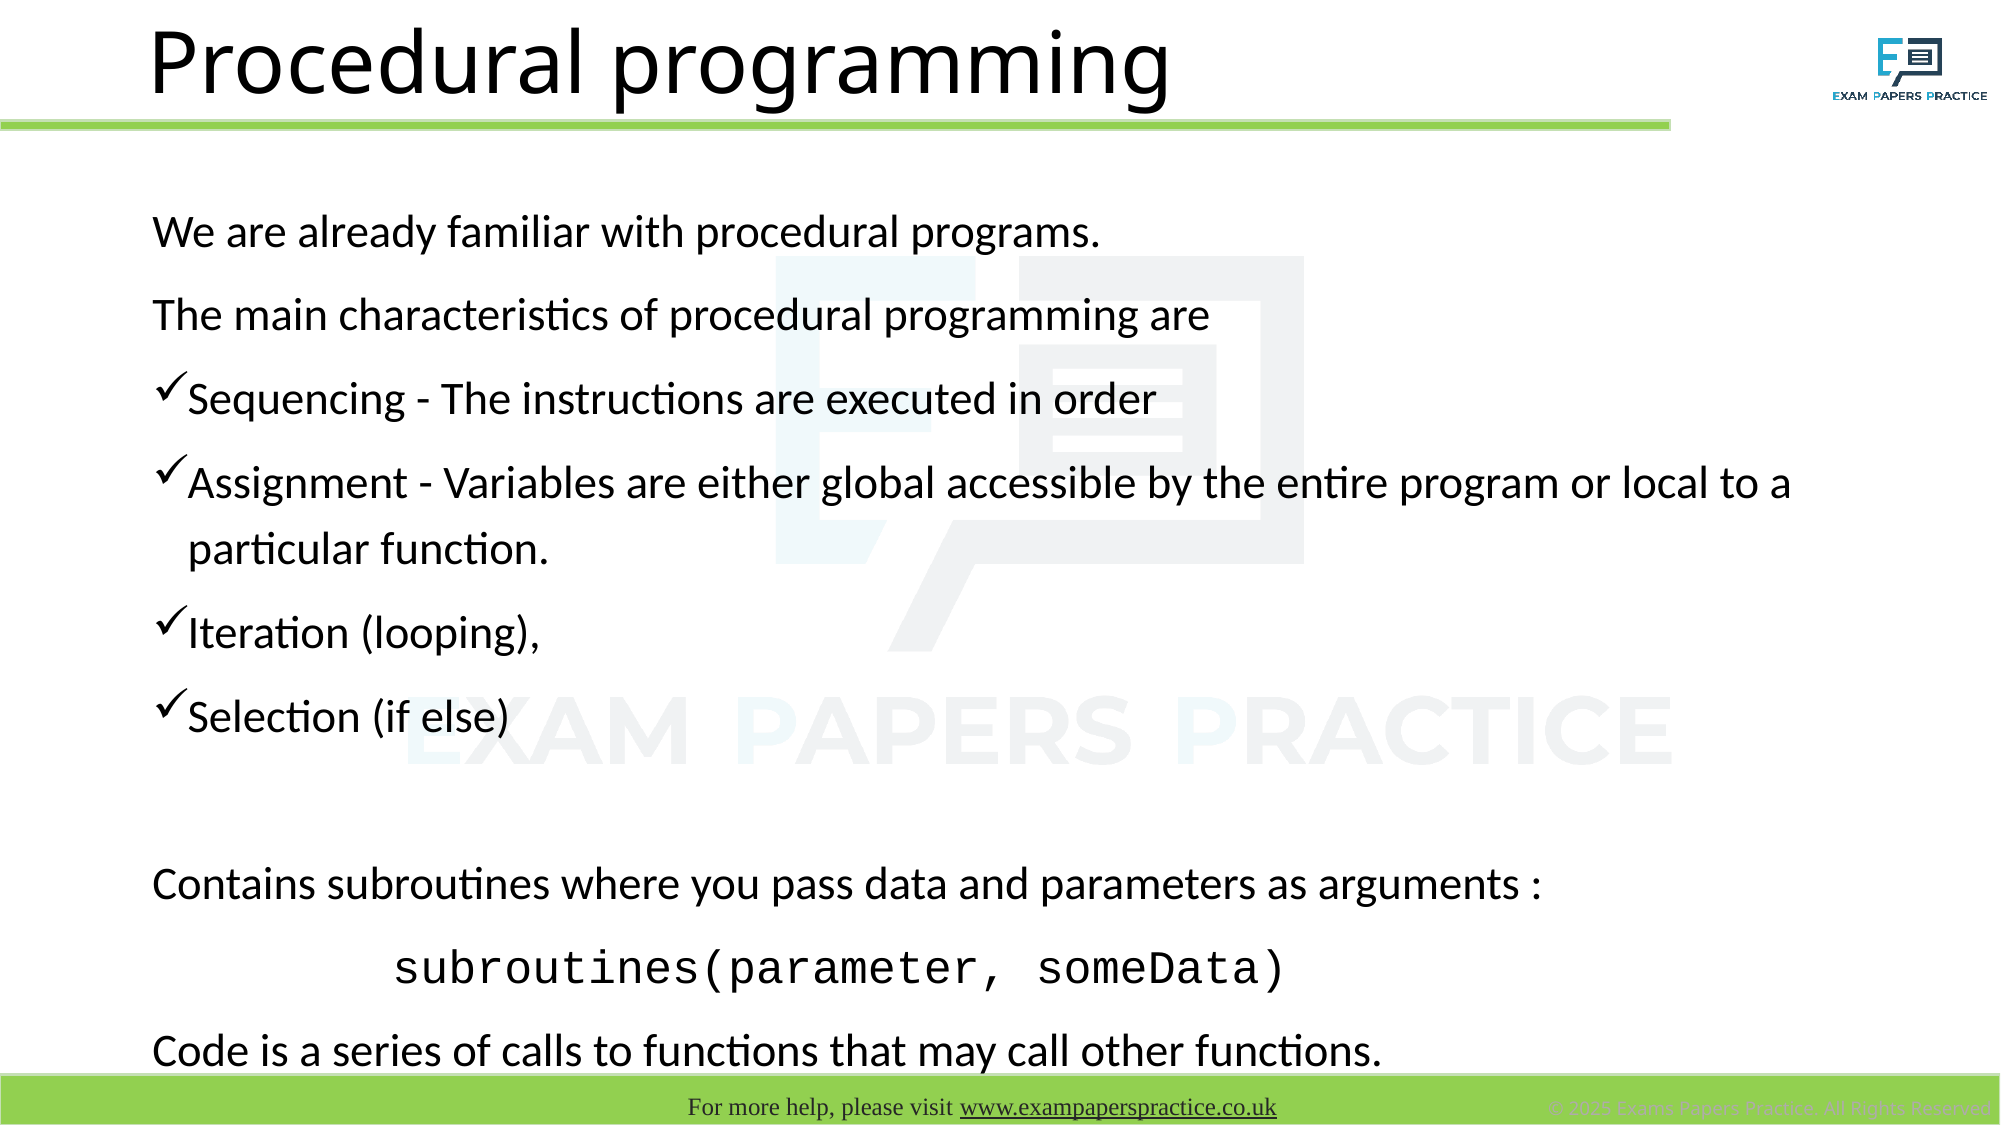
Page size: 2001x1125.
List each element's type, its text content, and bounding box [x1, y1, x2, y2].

list We are already familiar with procedural programs. The main characteristics of procedural programming are Sequencing - The instructions are executed in order Assignment - Variables are either global accessible by the entire program or local to a particular function. Iteration (looping), Selection (if else) Contains subroutines where you pass data and parameters as arguments : subroutines(parameter, someData) Code is a series of calls to functions that may call other functions. [137, 182, 1863, 1090]
title Procedural programming [132, 11, 1858, 121]
